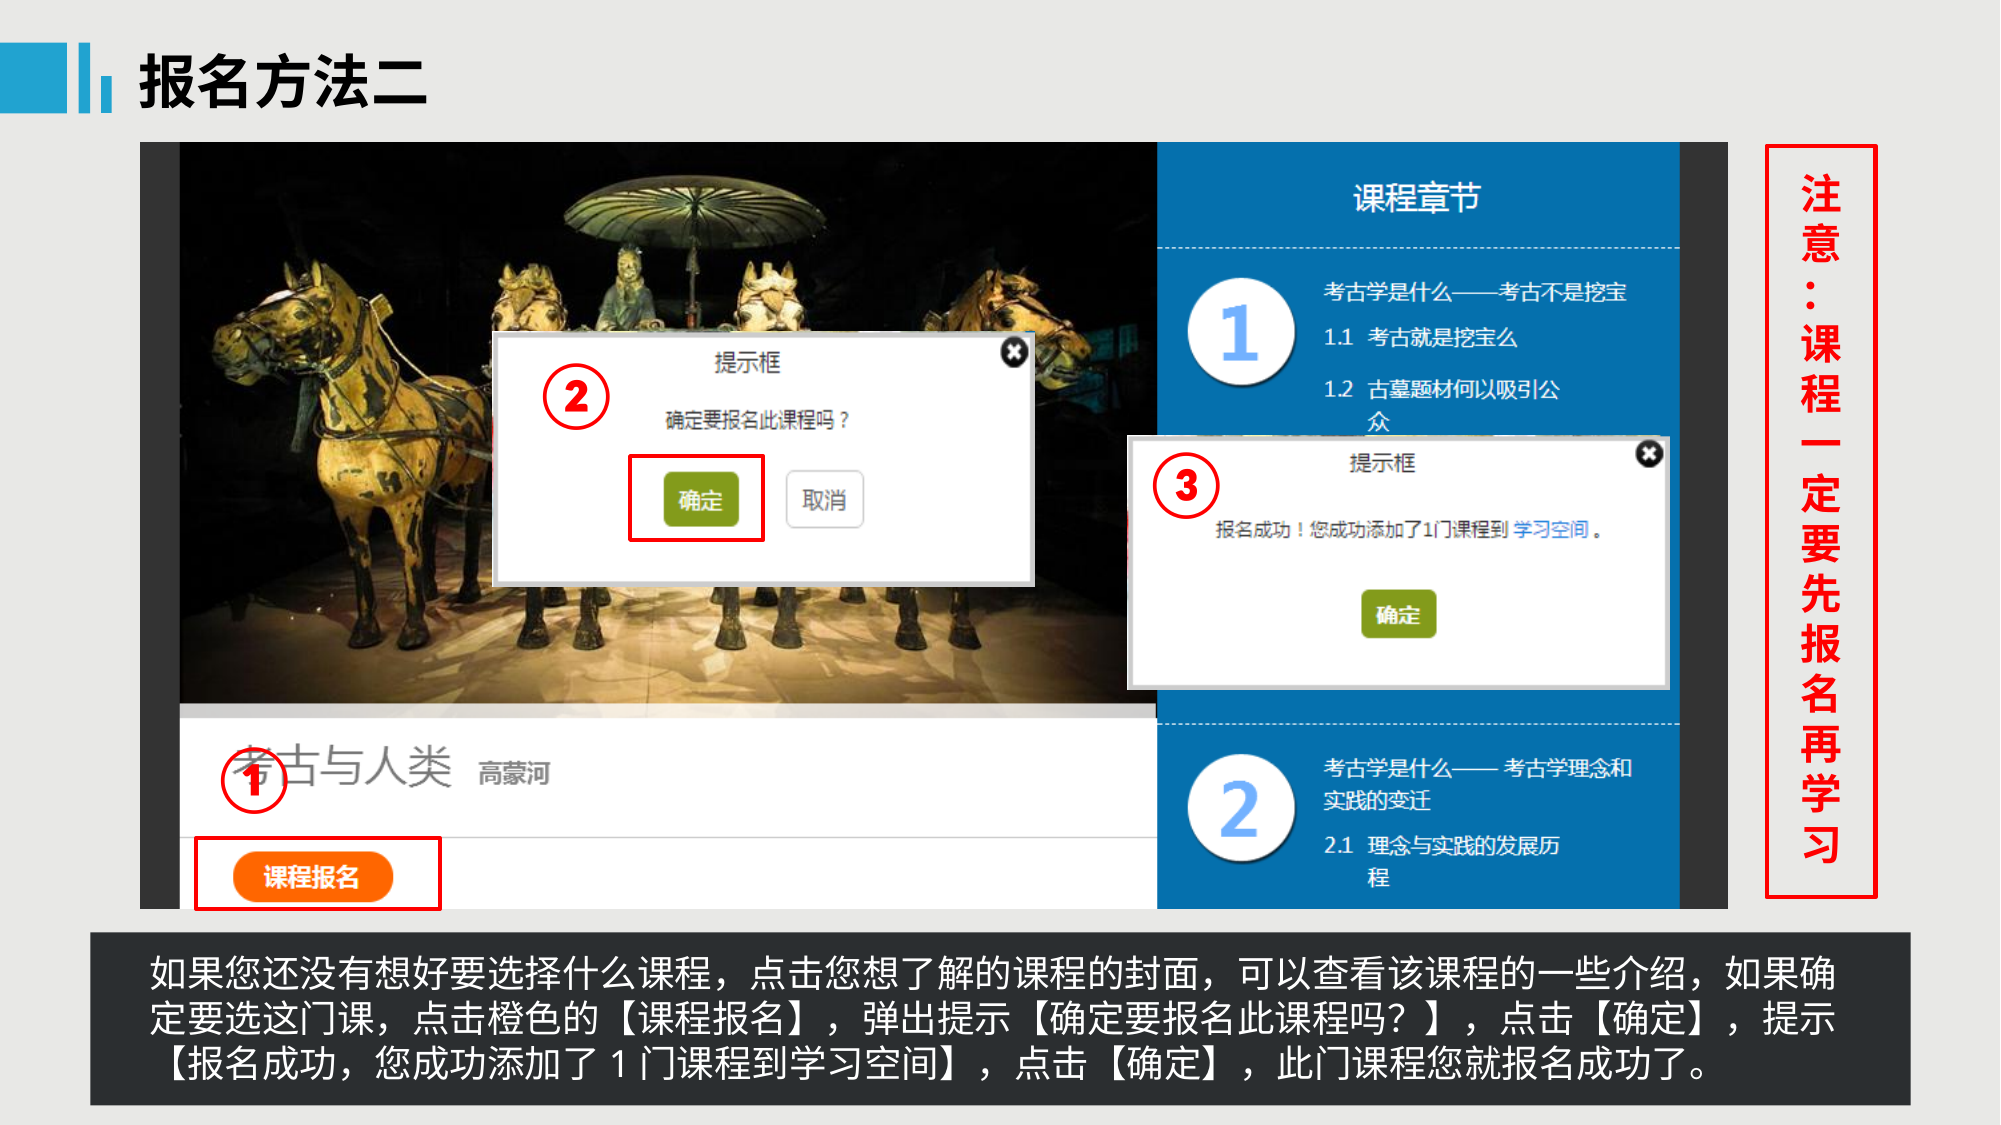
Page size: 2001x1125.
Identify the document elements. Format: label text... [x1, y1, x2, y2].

text_box 注意：课程一定要先报名再学习 [1785, 160, 1895, 876]
text_box 如果您还没有想好要选择什么课程，点击您想了解的课程的封面，可以查看该课程的一些介绍，如果确定要选这门课，点击橙色的【课程报名】，弹出提示【确定要报名此课程吗？】，点击【确定】，提示【报名成功，您成功添加了1门课程到学习空间】，点击【确定】，此门课程您就报名成功了。 [135, 942, 1877, 1093]
text_box [77, 41, 92, 116]
picture [139, 142, 1728, 910]
text_box 报名方法二 [123, 38, 708, 123]
text_box [1765, 144, 1878, 899]
text_box [99, 74, 114, 115]
text_box [0, 41, 69, 116]
text_box [88, 930, 1913, 1107]
